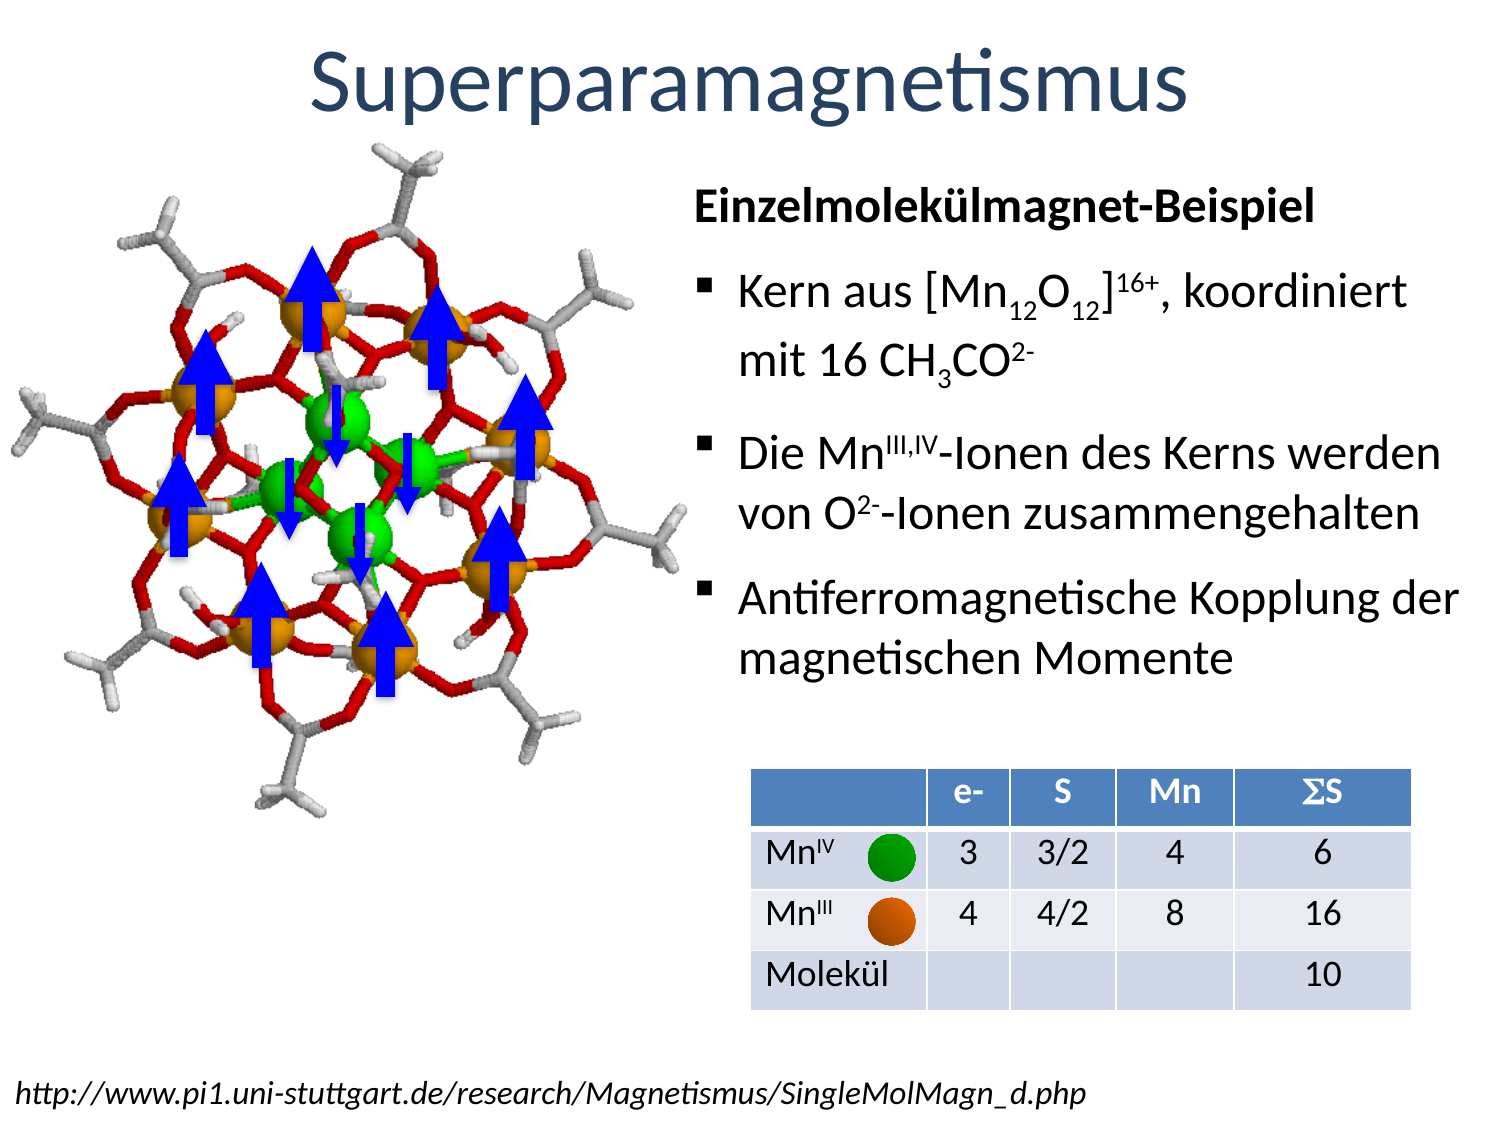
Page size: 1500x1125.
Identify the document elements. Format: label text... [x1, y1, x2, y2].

table_cell 4 [928, 891, 1009, 950]
table_cell Molekül [751, 951, 926, 1010]
picture [0, 125, 703, 835]
table_header SS [1235, 769, 1411, 826]
text_box [865, 832, 918, 884]
table_header [751, 769, 926, 826]
text_box [865, 895, 918, 948]
table_header e- [928, 769, 1009, 826]
table_cell MnIII [751, 891, 926, 950]
text_box Einzelmolekülmagnet-Beispiel Kern aus [Mn12O12]16+, koordiniert mit 16 CH3CO2- Die MnIII,IV-Ionen des Kerns werden von O2--Ionen zusammengehalten Antiferromagnetische Kopplung der magnetischen Momente [708, 165, 1500, 777]
table_cell MnIV [751, 832, 926, 889]
table_cell 8 [1117, 891, 1233, 950]
table_cell 3 [928, 832, 1009, 889]
title Superparamagnetismus [0, 0, 1500, 149]
table_cell [1011, 951, 1115, 1010]
table_cell 4 [1117, 832, 1233, 889]
table_cell 3/2 [1011, 832, 1115, 889]
table_cell 16 [1235, 891, 1411, 950]
text_box http://www.pi1.uni-stuttgart.de/research/Magnetismus/SingleMolMagn_d.php [0, 1064, 1500, 1119]
table_cell [928, 951, 1009, 1010]
table_cell [1117, 951, 1233, 1010]
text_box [178, 245, 526, 697]
table_cell 10 [1235, 951, 1411, 1010]
table_header S [1011, 769, 1115, 826]
table_cell 4/2 [1011, 891, 1115, 950]
table_cell 6 [1235, 832, 1411, 889]
table_header Mn [1117, 769, 1233, 826]
